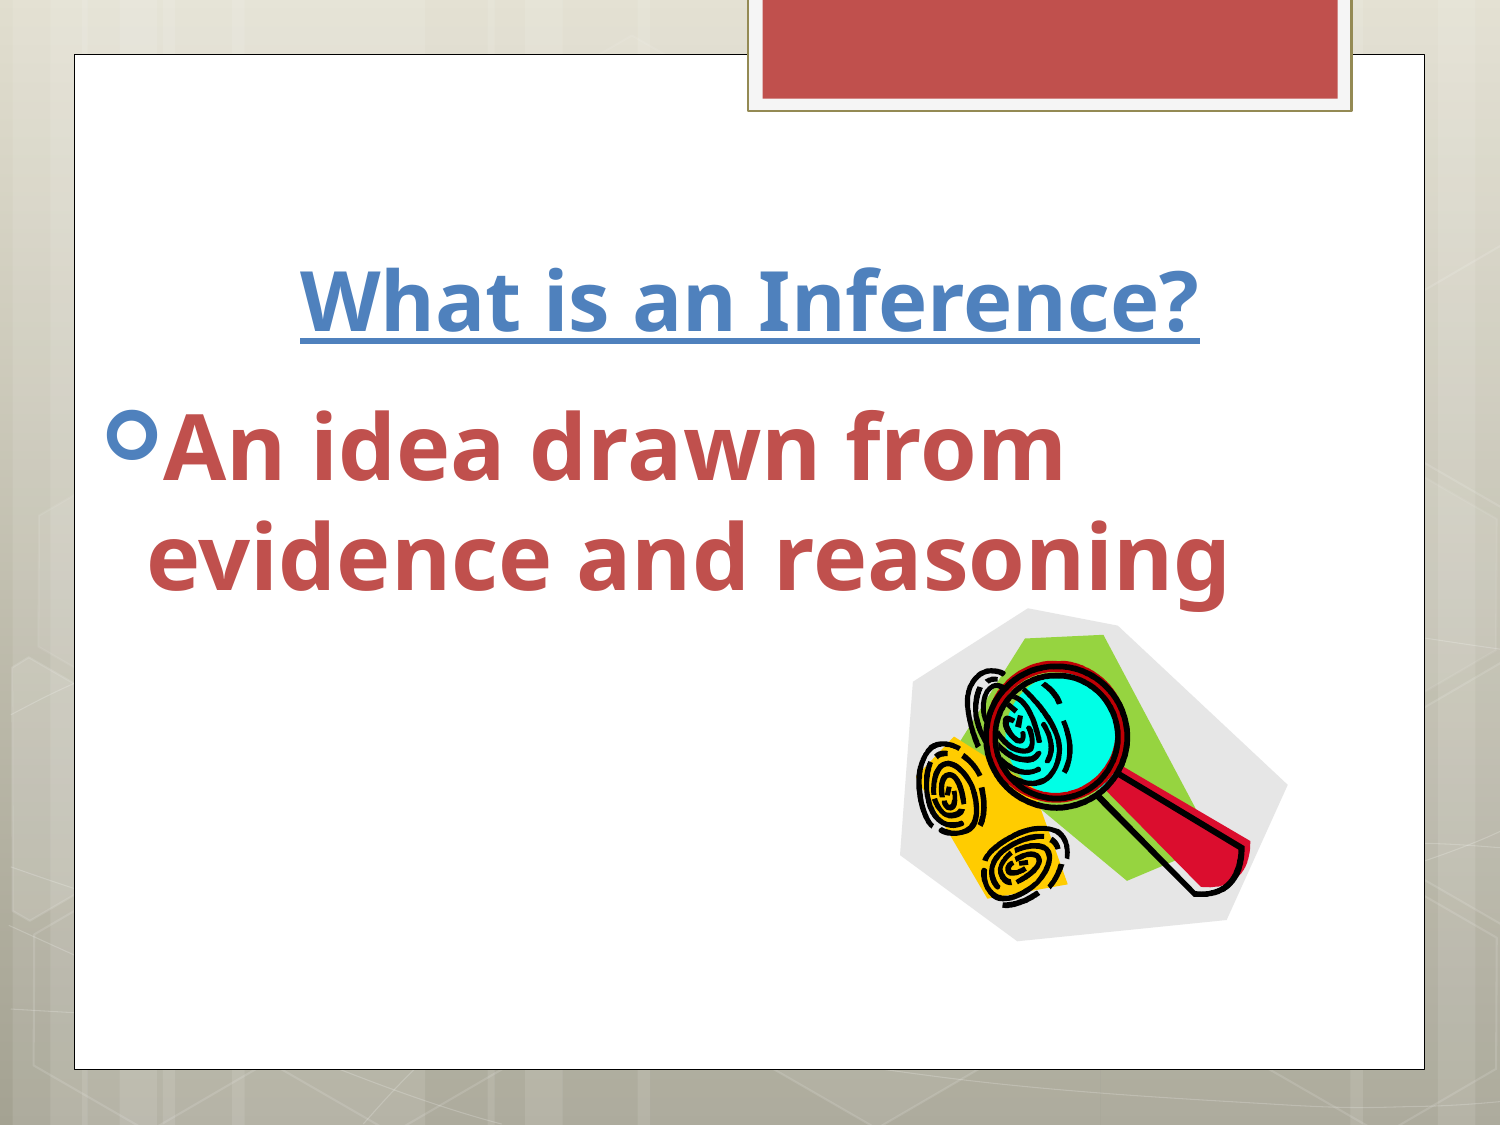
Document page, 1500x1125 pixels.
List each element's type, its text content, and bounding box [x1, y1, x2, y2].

title What is an Inference? [75, 168, 1425, 357]
picture [899, 603, 1293, 947]
list An idea drawn from evidence and reasoning [75, 381, 1283, 957]
